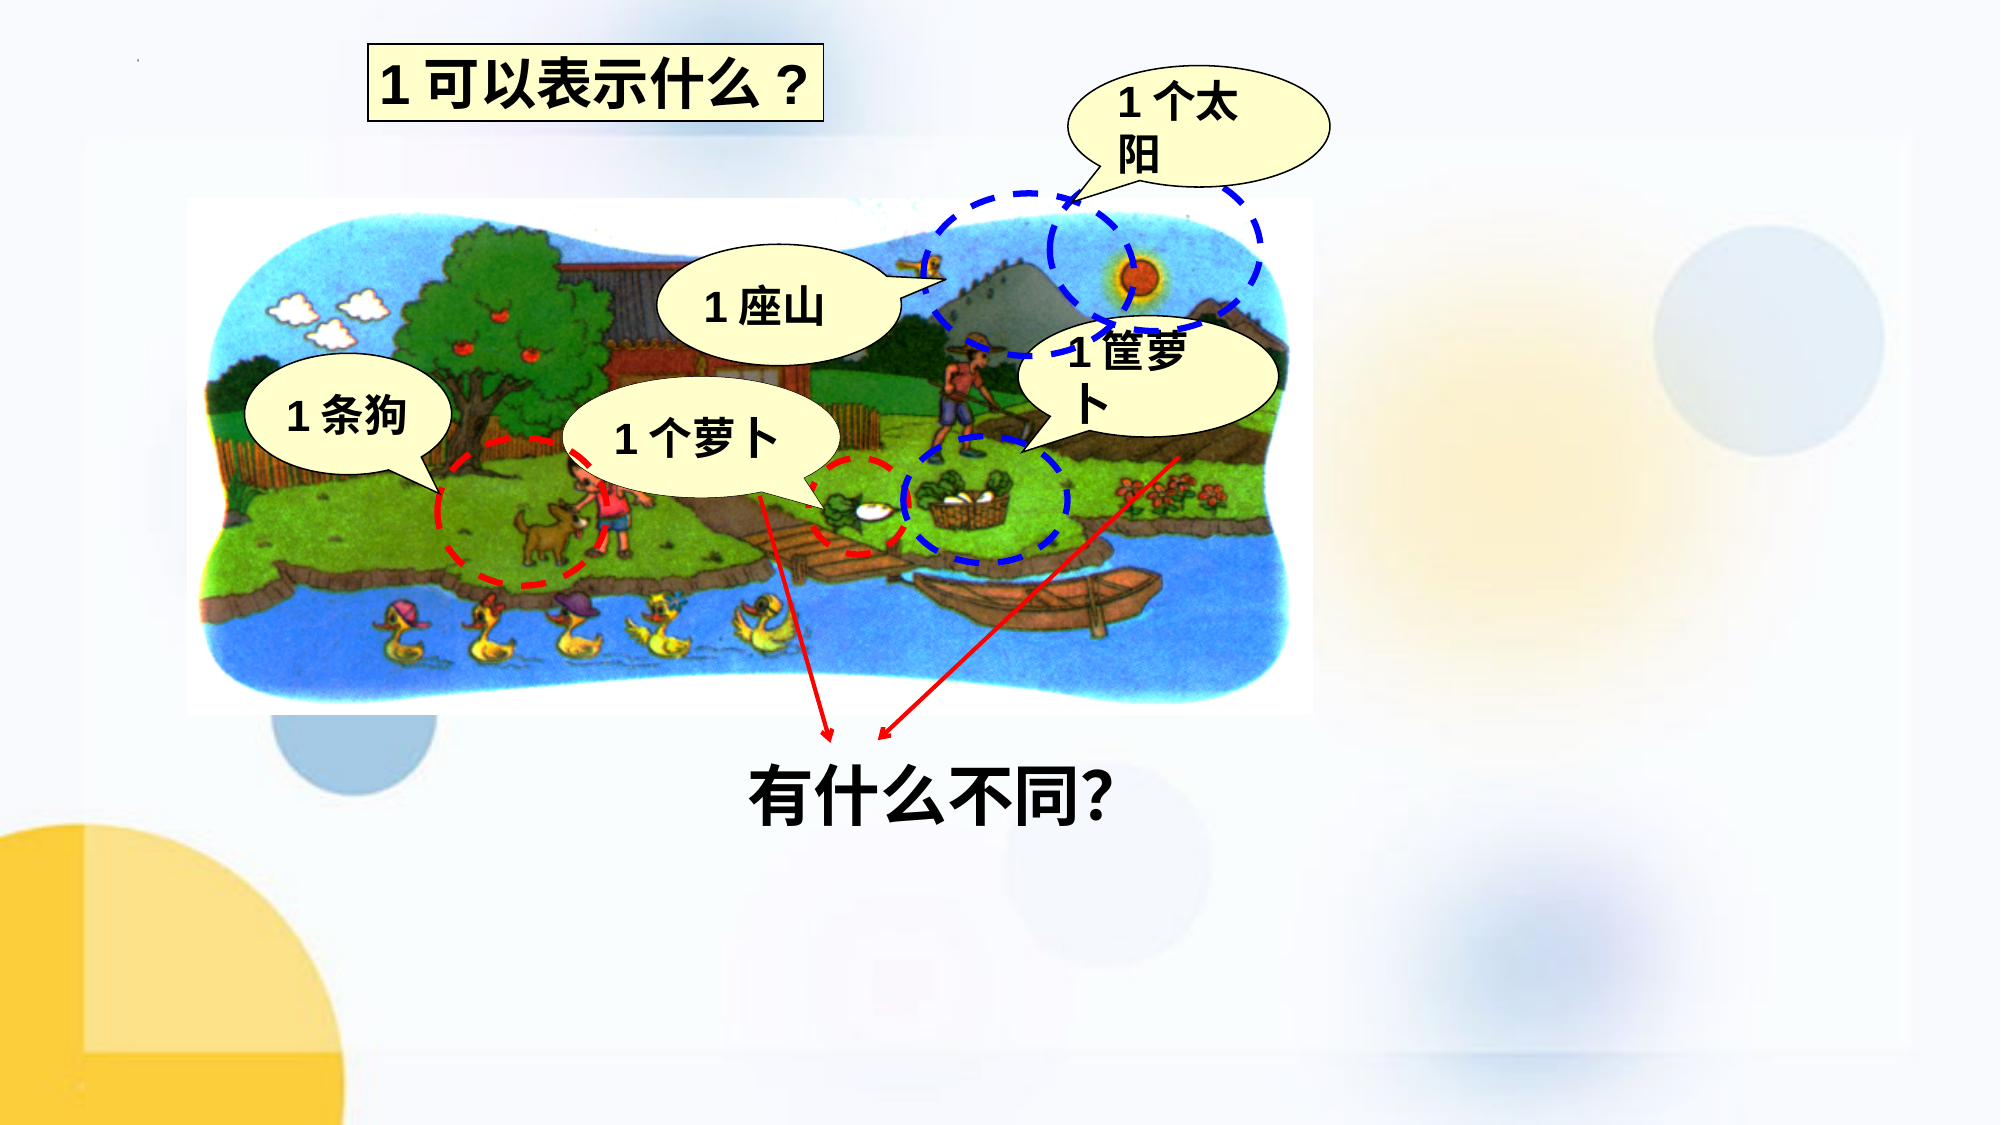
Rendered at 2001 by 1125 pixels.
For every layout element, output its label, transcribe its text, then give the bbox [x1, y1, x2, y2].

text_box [877, 456, 1180, 741]
text_box [993, 193, 1065, 198]
text_box 有什么不同？ [735, 748, 1160, 840]
picture [0, 0, 2001, 1125]
text_box [1089, 181, 1237, 198]
text_box 1可以表示什么? [368, 44, 824, 121]
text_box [671, 584, 877, 655]
text_box 1个太阳 [1067, 65, 1330, 198]
